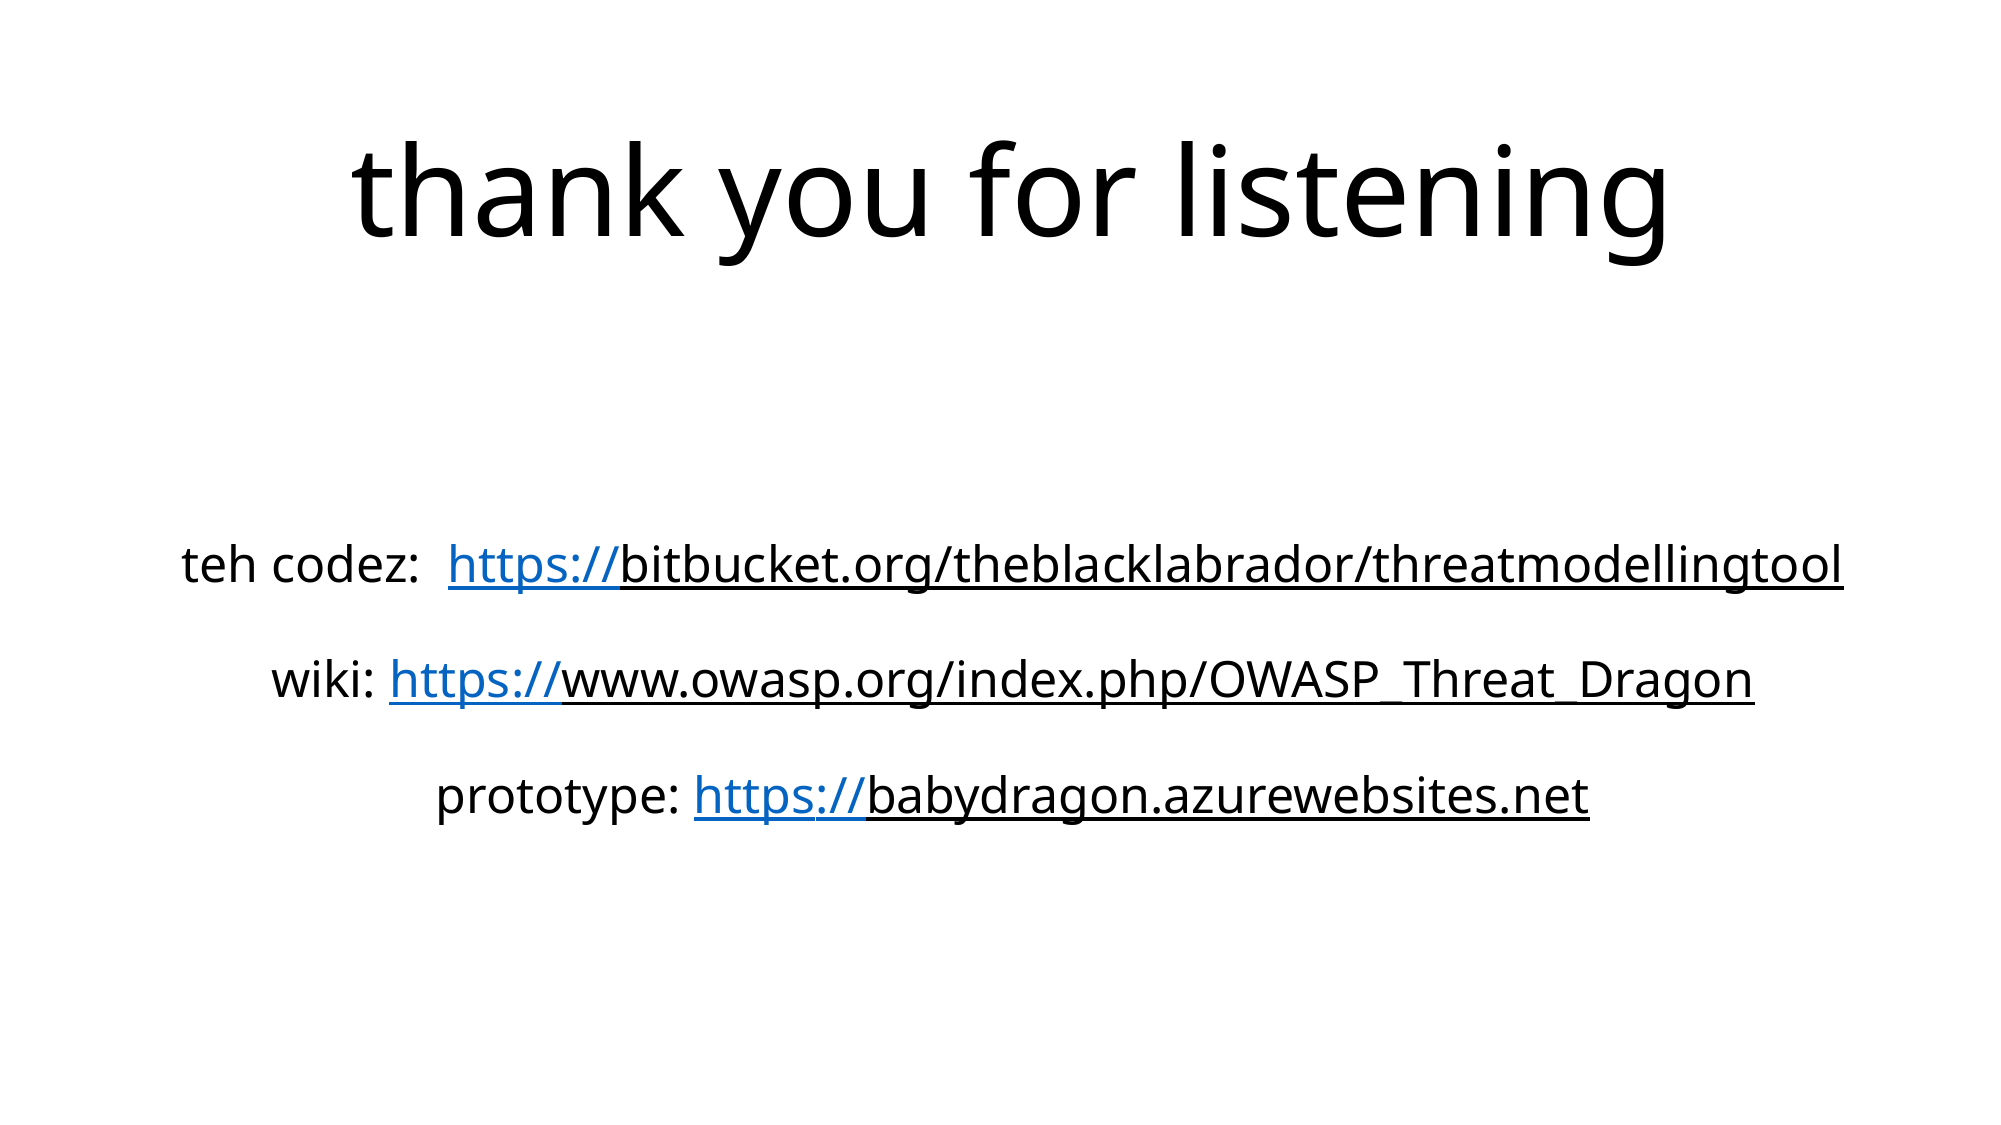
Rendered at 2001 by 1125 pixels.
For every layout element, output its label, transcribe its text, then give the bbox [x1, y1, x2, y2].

title thank you for listening teh codez: https://bitbucket.org/theblacklabrador/threatmodellingtool wiki: https://www.owasp.org/index.php/OWASP_Threat_Dragon prototype: https://babydragon.azurewebsites.net [126, 130, 1900, 974]
